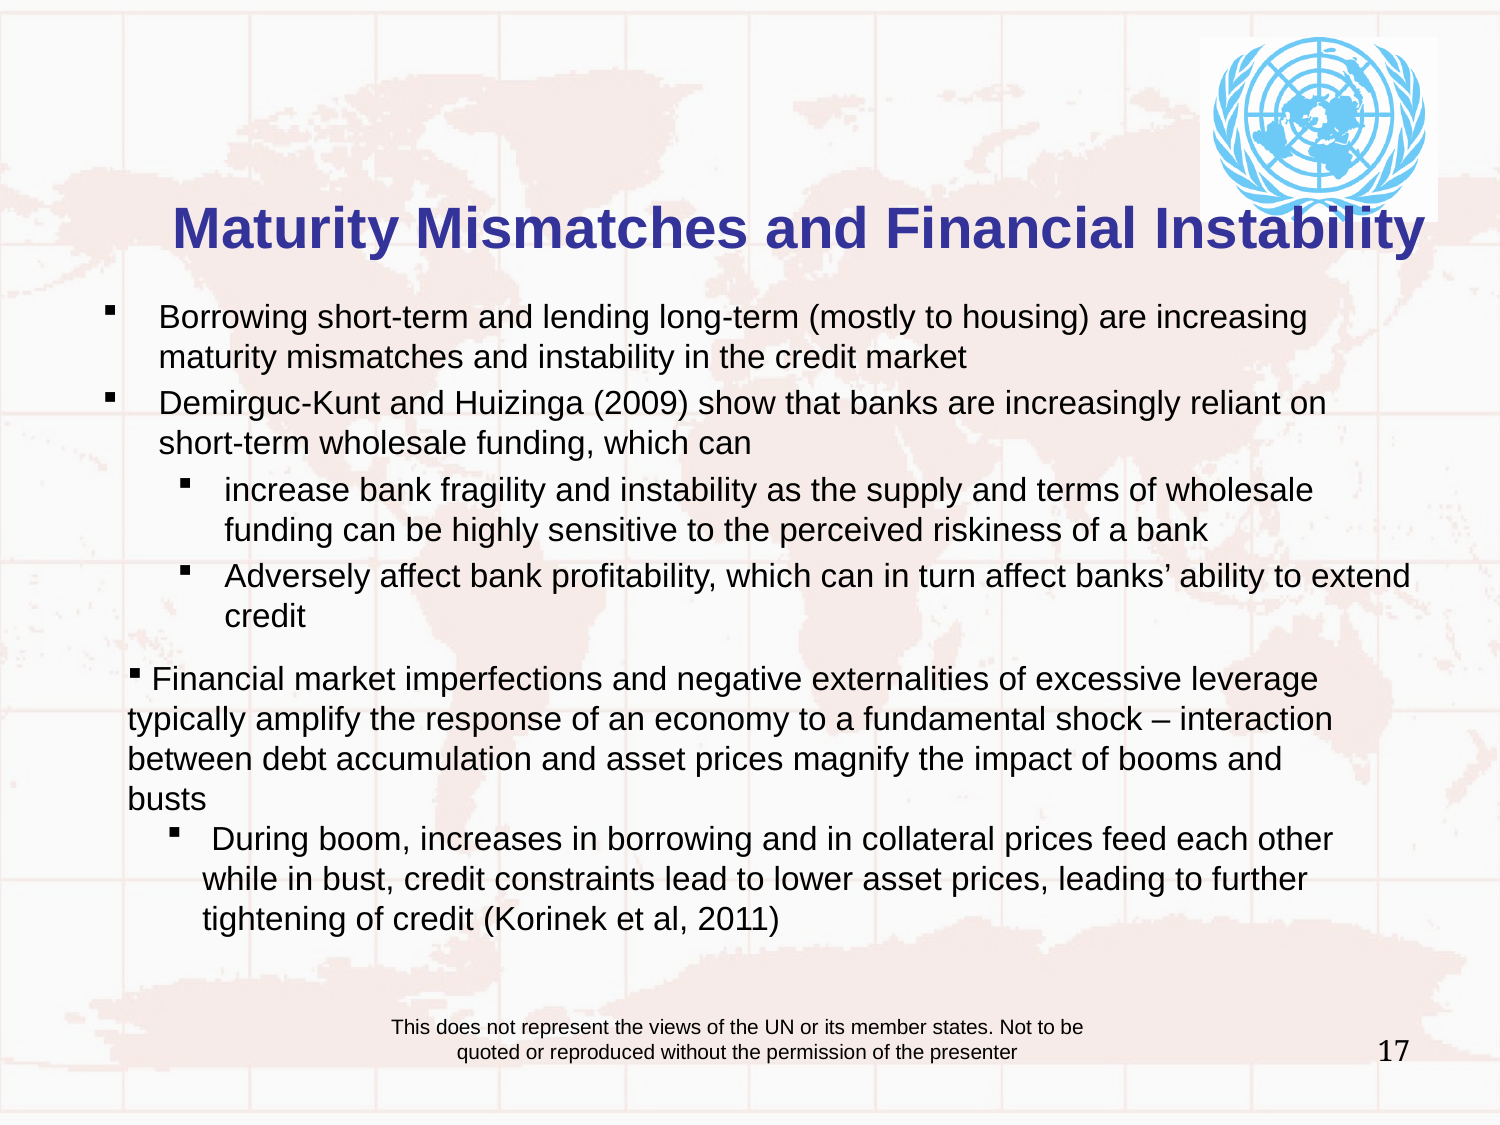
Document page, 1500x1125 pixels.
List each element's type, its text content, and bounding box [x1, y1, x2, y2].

footer This does not represent the views of the UN or its member states. Not to be quoted or reproduced without the permission of the presenter [349, 1005, 1126, 1103]
title Maturity Mismatches and Financial Instability [125, 174, 1475, 275]
text_box Financial market imperfections and negative externalities of excessive leverage typically amplify the response of an economy to a fundamental shock – interaction between debt accumulation and asset prices magnify the impact of booms and busts During boom, increases in borrowing and in collateral prices feed each other while in bust, credit constraints lead to lower asset prices, leading to further tightening of credit (Korinek et al, 2011) [112, 649, 1388, 985]
slide_number 17 [1074, 1024, 1426, 1103]
picture [1200, 37, 1438, 174]
list Borrowing short-term and lending long-term (mostly to housing) are increasing maturity mismatches and instability in the credit market Demirguc-Kunt and Huizinga (2009) show that banks are increasingly reliant on short-term wholesale funding, which can increase bank fragility and instability as the supply and terms of wholesale funding can be highly sensitive to the perceived riskiness of a bank Adversely affect bank profitability, which can in turn affect banks’ ability to extend credit [87, 287, 1438, 1030]
